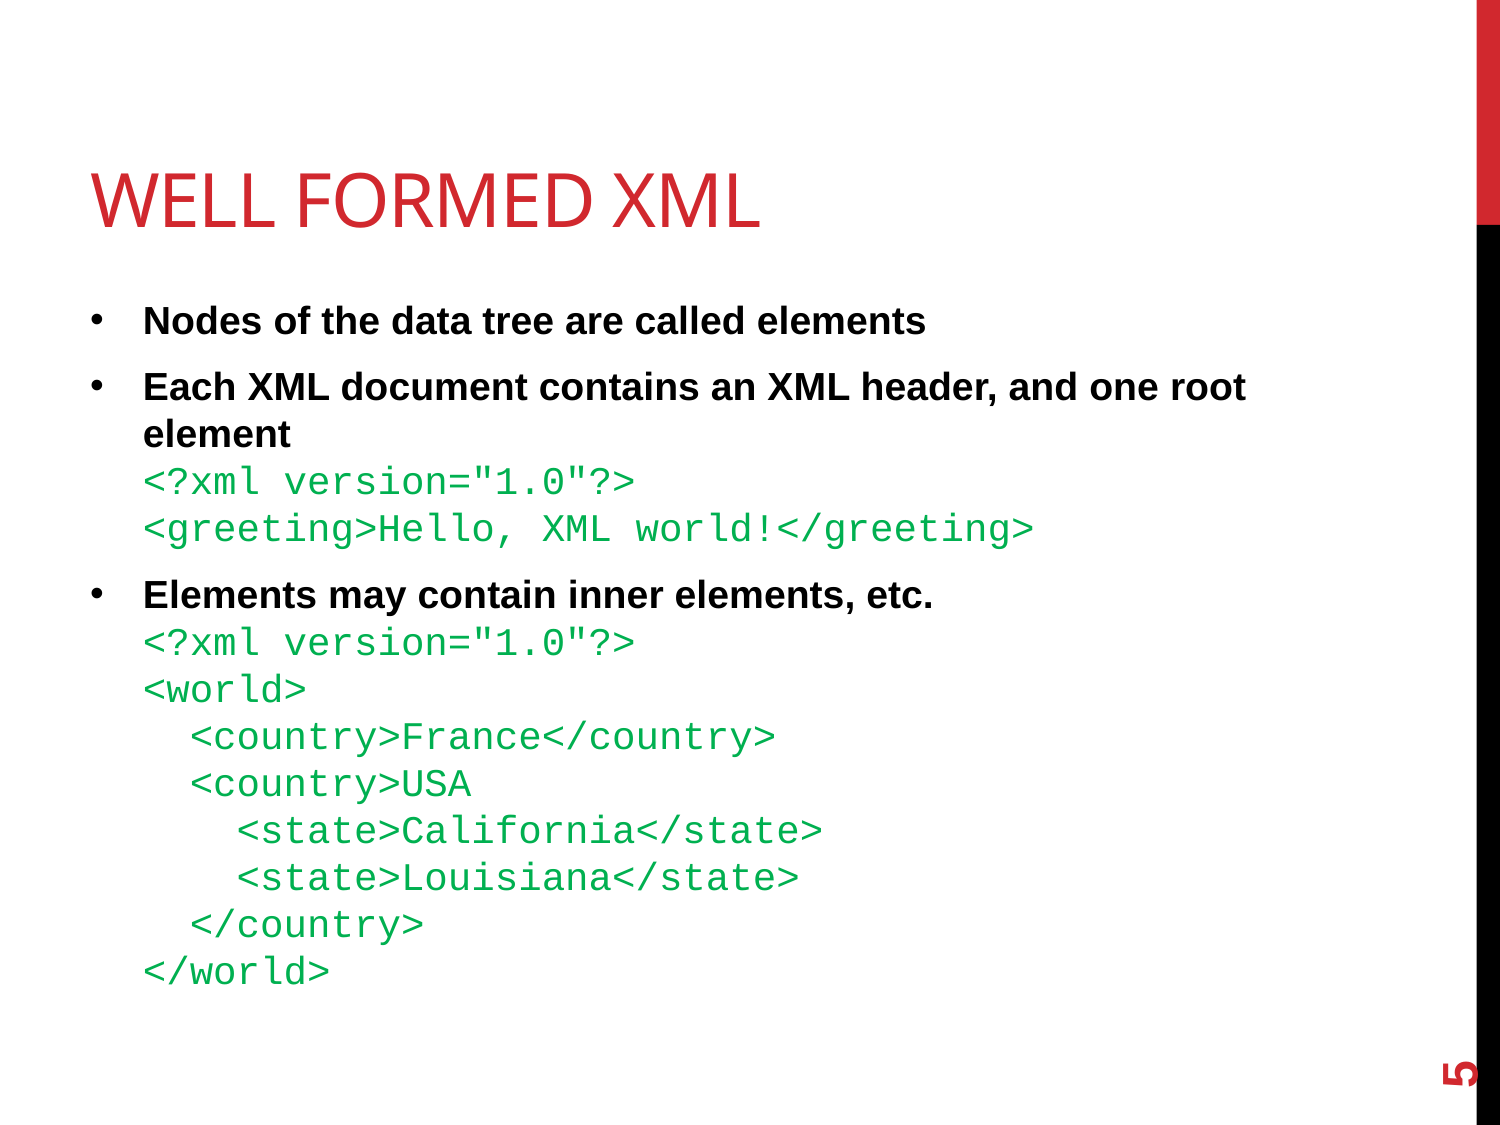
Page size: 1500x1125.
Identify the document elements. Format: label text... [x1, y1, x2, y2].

title Well formed XML [75, 25, 1025, 250]
slide_number 5 [1427, 887, 1488, 1104]
list Nodes of the data tree are called elements Each XML document contains an XML header, and one root element <?xml version="1.0"?> <greeting>Hello, XML world!</greeting> Elements may contain inner elements, etc. <?xml version="1.0"?> <world> <country>France</country> <country>USA <state>California</state> <state>Louisiana</state> </country> </world> [75, 287, 1325, 1005]
